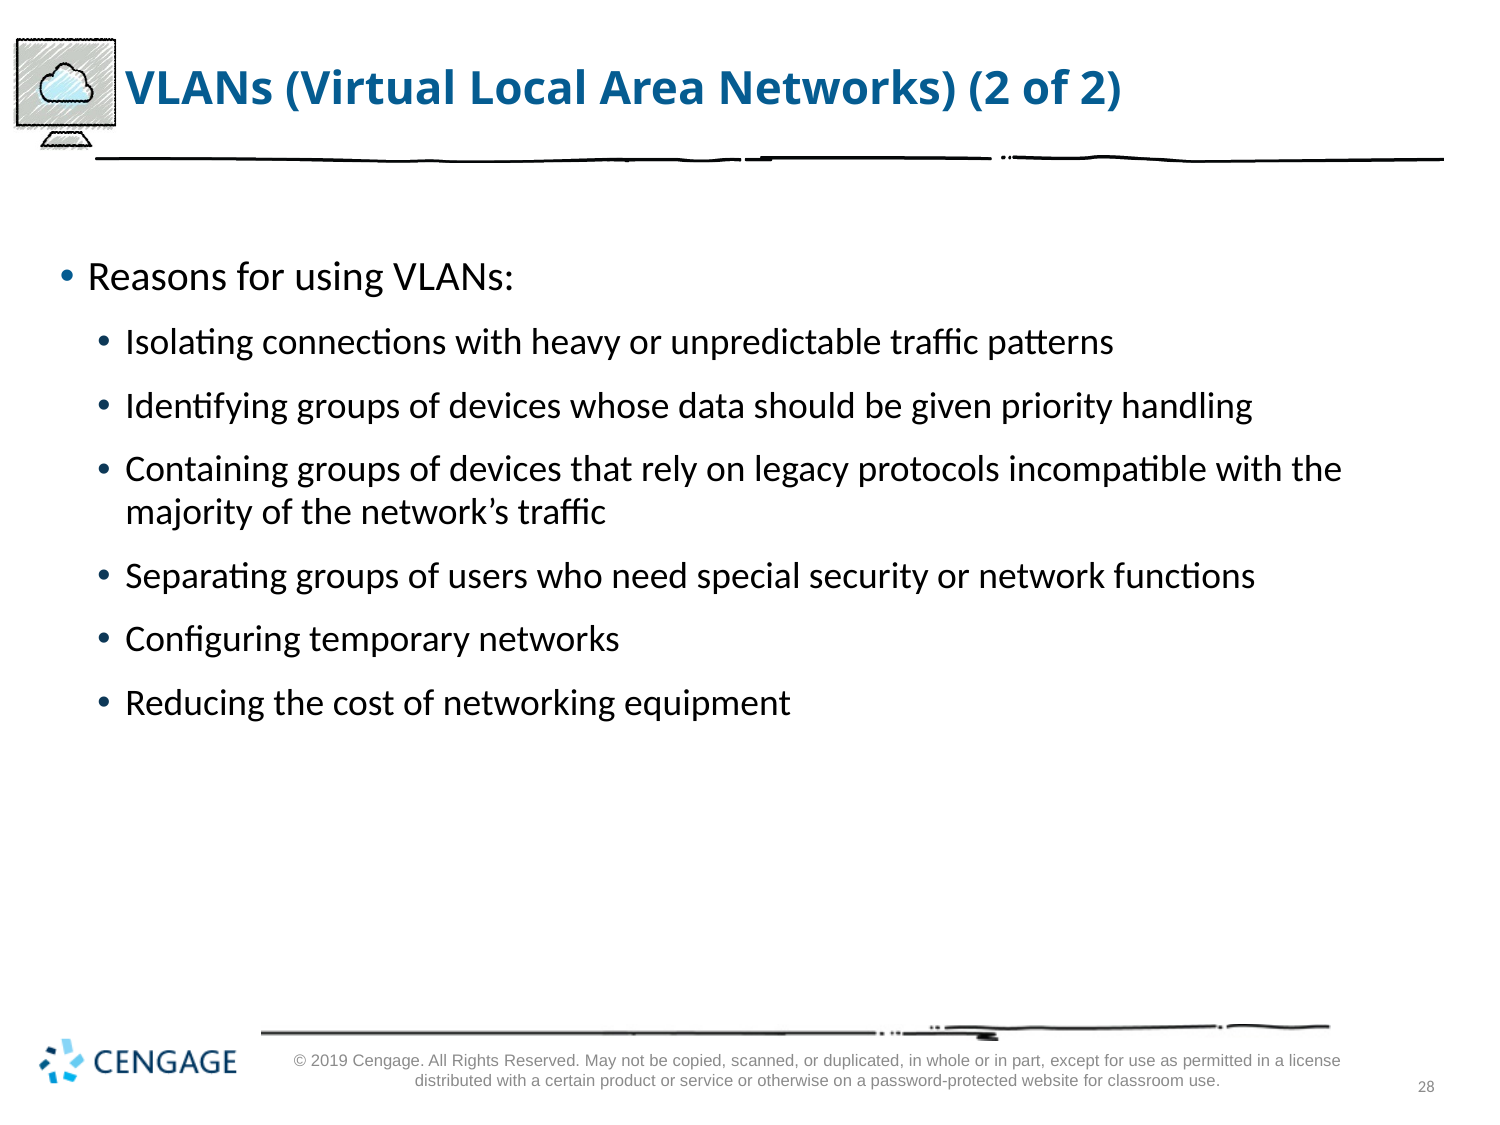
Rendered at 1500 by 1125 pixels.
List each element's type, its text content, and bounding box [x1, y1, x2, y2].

picture [13, 36, 117, 151]
list Reasons for using V L A Ns: Isolating connections with heavy or unpredictable traffic patterns Identifying groups of devices whose data should be given priority handling Containing groups of devices that rely on legacy protocols incompatible with the majority of the network’s traffic Separating groups of users who need special security or network functions Configuring temporary networks Reducing the cost of networking equipment [59, 252, 1441, 729]
title V L A Ns (Virtual Local Area Networks) (2 of 2) [125, 66, 1442, 116]
picture [19, 1025, 249, 1096]
picture [261, 1024, 1331, 1041]
footer © 2019 Cengage. All Rights Reserved. May not be copied, scanned, or duplicated, in whole or in part, except for use as permitted in a license distributed with a certain product or service or otherwise on a password-protected website for classroom use. [262, 1050, 1375, 1091]
picture [95, 155, 1444, 163]
